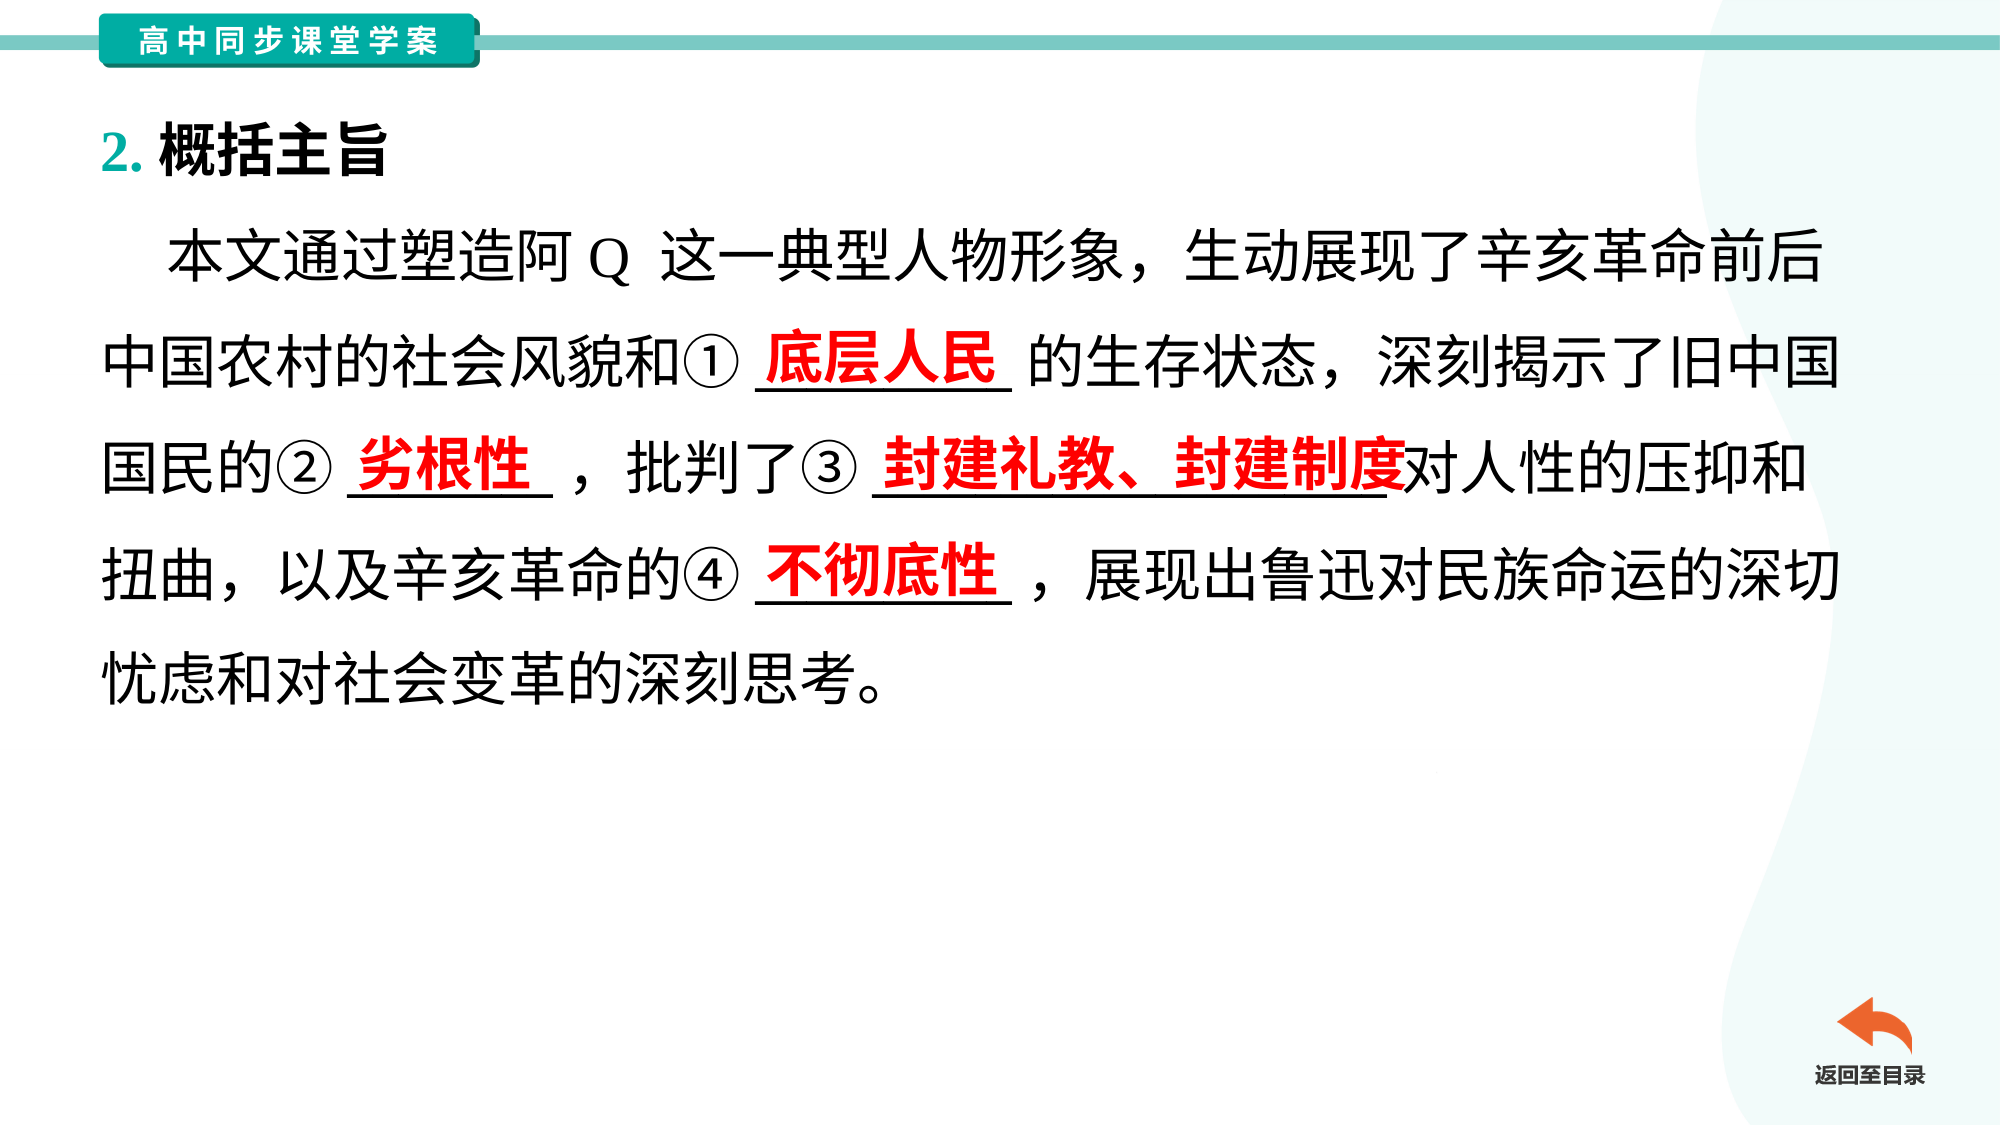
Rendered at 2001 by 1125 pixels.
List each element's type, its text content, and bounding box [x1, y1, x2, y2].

text_box 底层人民 [743, 284, 1021, 379]
text_box 封建礼教、封建制度 [860, 390, 1431, 485]
picture [0, 0, 2000, 1125]
text_box 不彻底性 [743, 496, 1021, 591]
text_box 2.概括主旨 本文通过塑造阿Q 这一典型人物形象，生动展现了辛亥革命前后 中国农村的社会风貌和①__________的生存状态，深刻揭示了旧中国 国民的②________，批判了③____________________对人性的压抑和 扭曲，以及辛亥革命的④__________，展现出鲁迅对民族命运的深切 忧虑和对社会变革的深刻思考。 [100, 76, 1899, 702]
text_box 劣根性 [335, 390, 554, 485]
